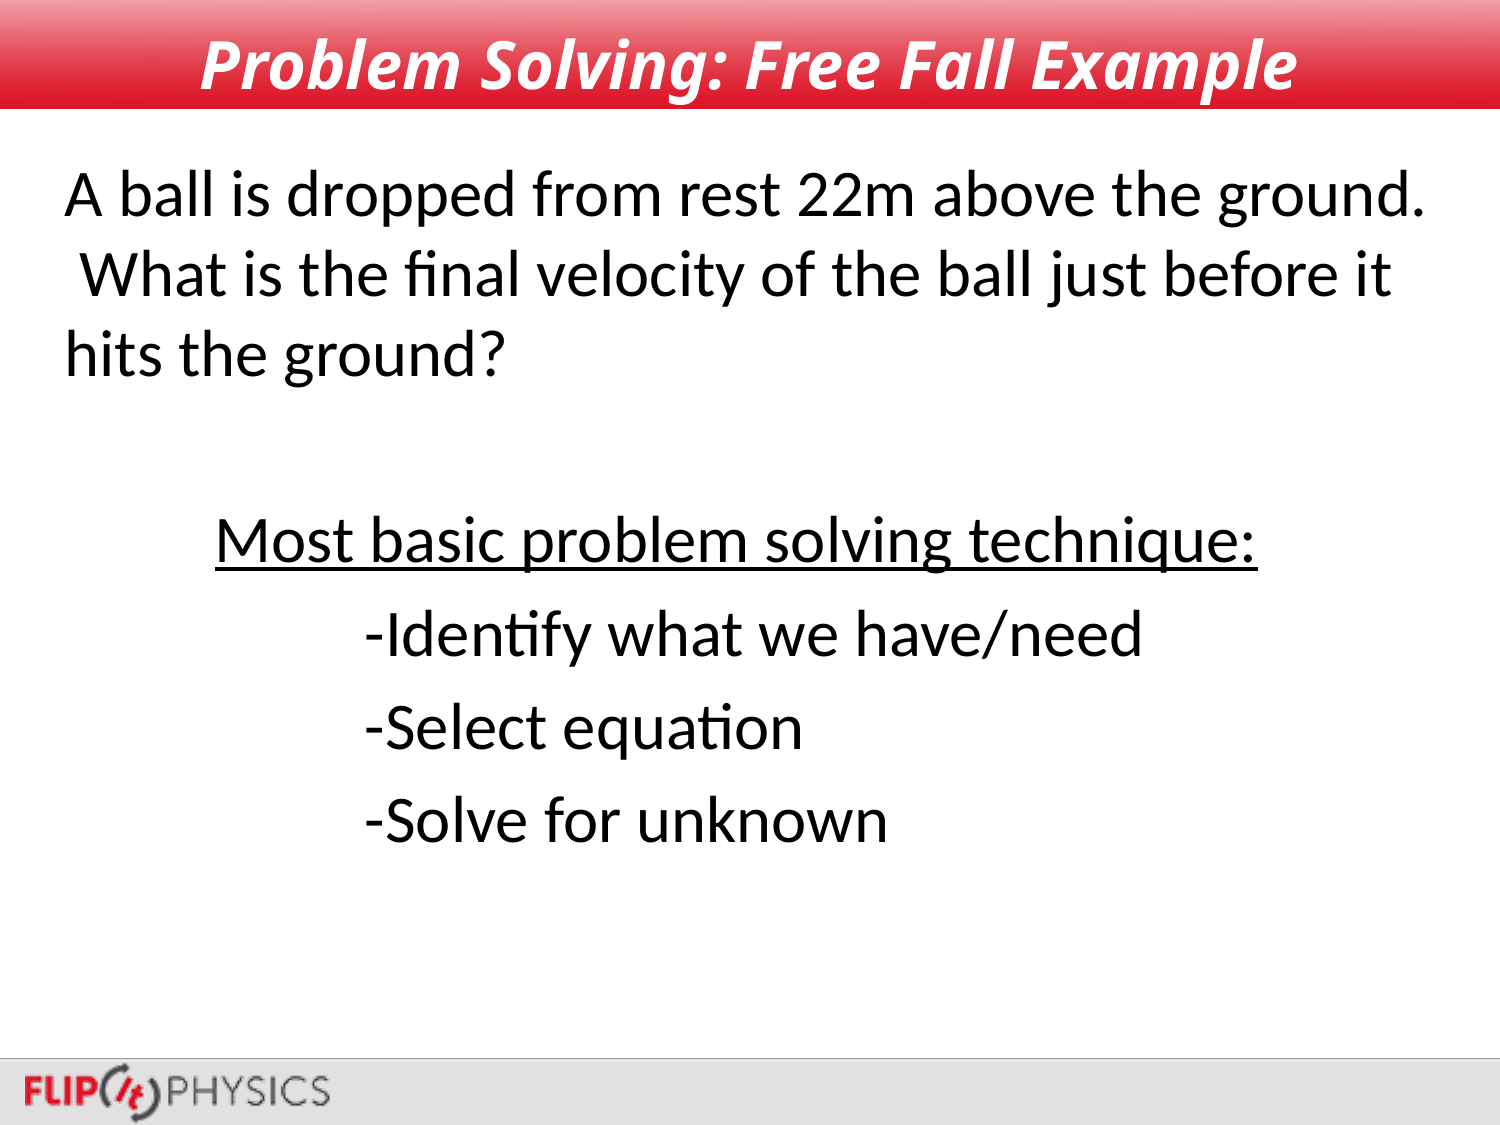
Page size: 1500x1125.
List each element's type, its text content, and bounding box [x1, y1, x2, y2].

list A ball is dropped from rest 22m above the ground. What is the final velocity of the ball just before it hits the ground? Most basic problem solving technique: -Identify what we have/need -Select equation -Solve for unknown [50, 142, 1445, 1020]
picture [0, 1058, 1500, 1125]
title Problem Solving: Free Fall Example [75, 15, 1425, 91]
picture [0, 0, 1500, 109]
